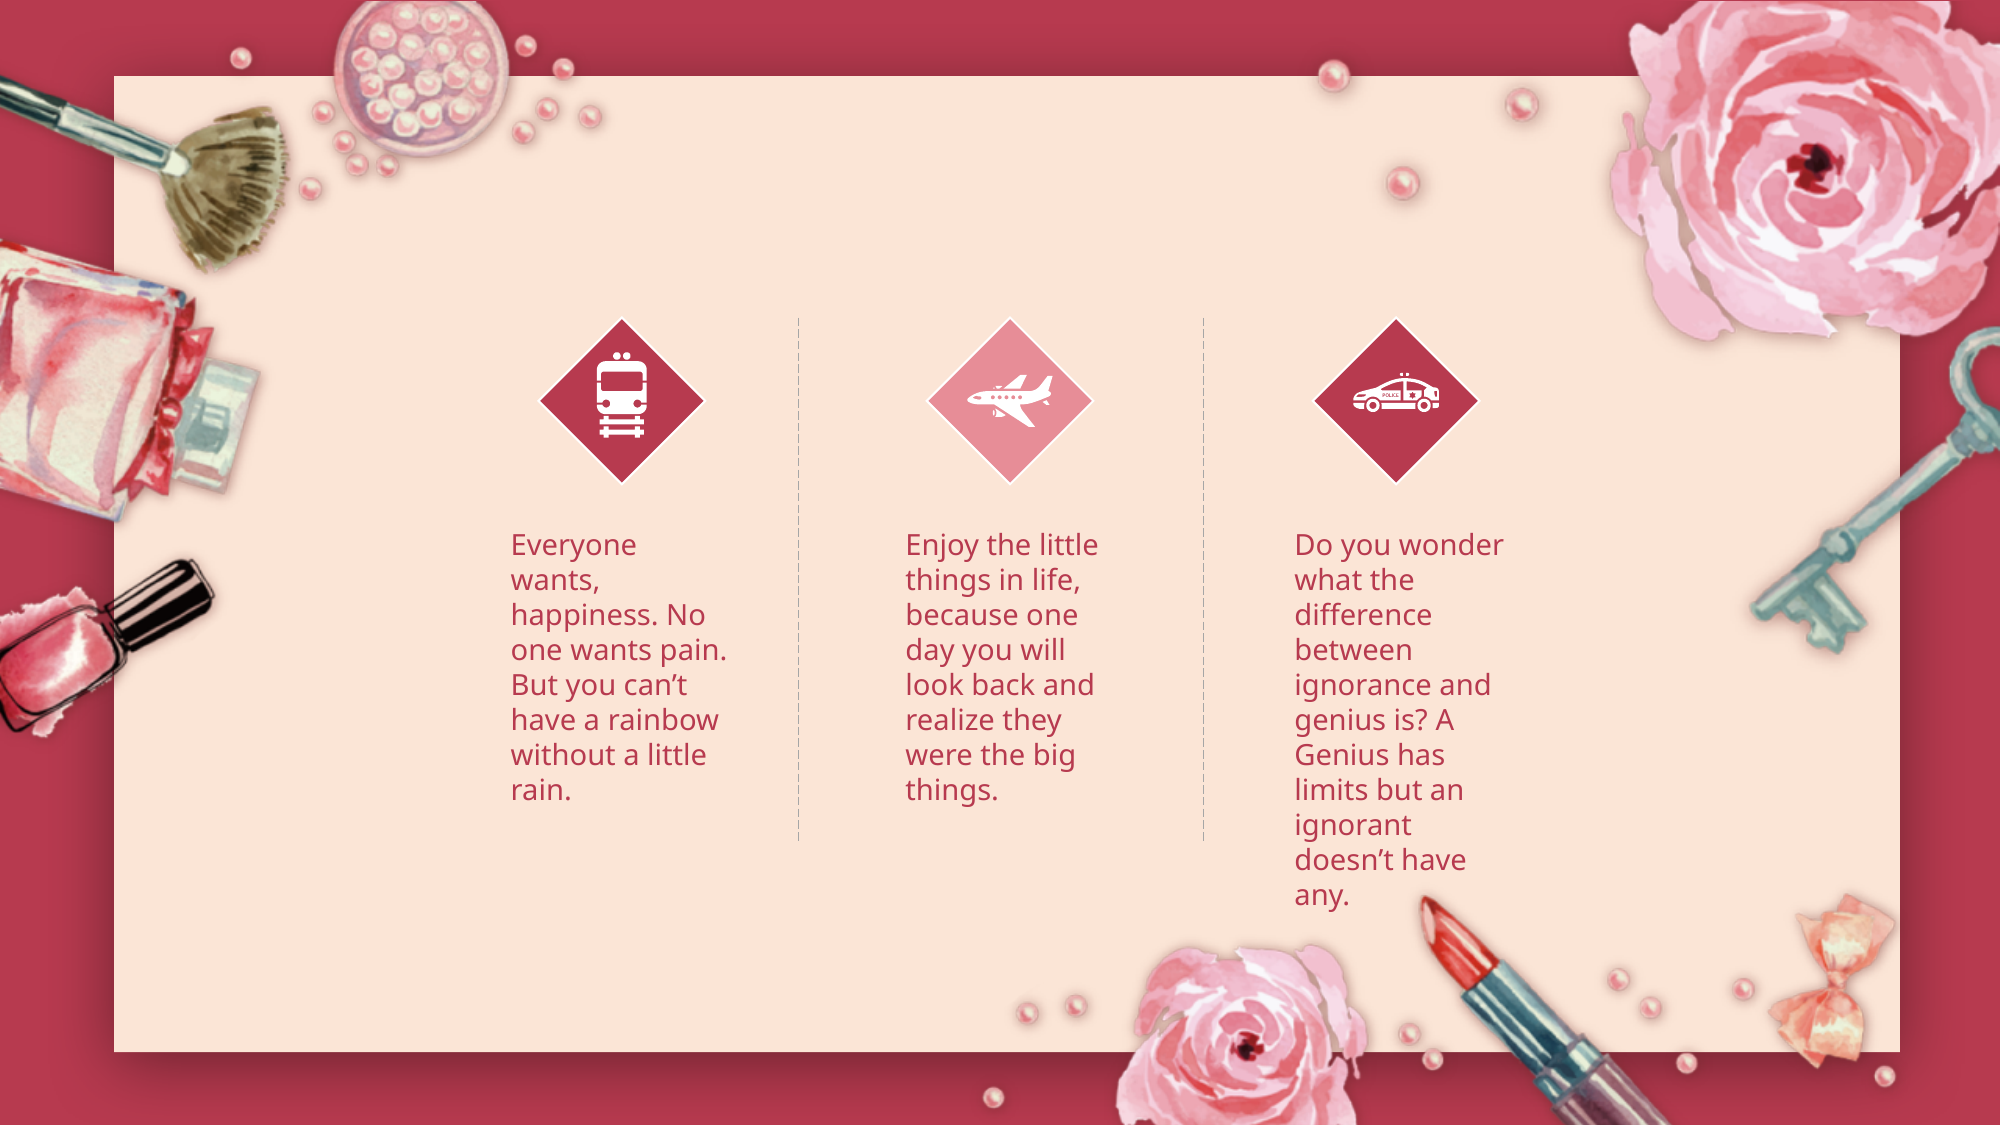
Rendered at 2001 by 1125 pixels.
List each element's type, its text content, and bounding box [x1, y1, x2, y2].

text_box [926, 317, 1094, 485]
text_box Do you wonder what the difference between ignorance and genius is? A Genius has limits but an ignorant doesn’t have any. [1279, 518, 1532, 919]
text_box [1312, 317, 1480, 485]
text_box Everyone wants, happiness. No one wants pain. But you can’t have a rainbow without a little rain. [495, 518, 748, 814]
picture [0, 1, 2000, 1125]
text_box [538, 317, 706, 485]
text_box Enjoy the little things in life, because one day you will look back and realize they were the big things. [890, 518, 1143, 814]
